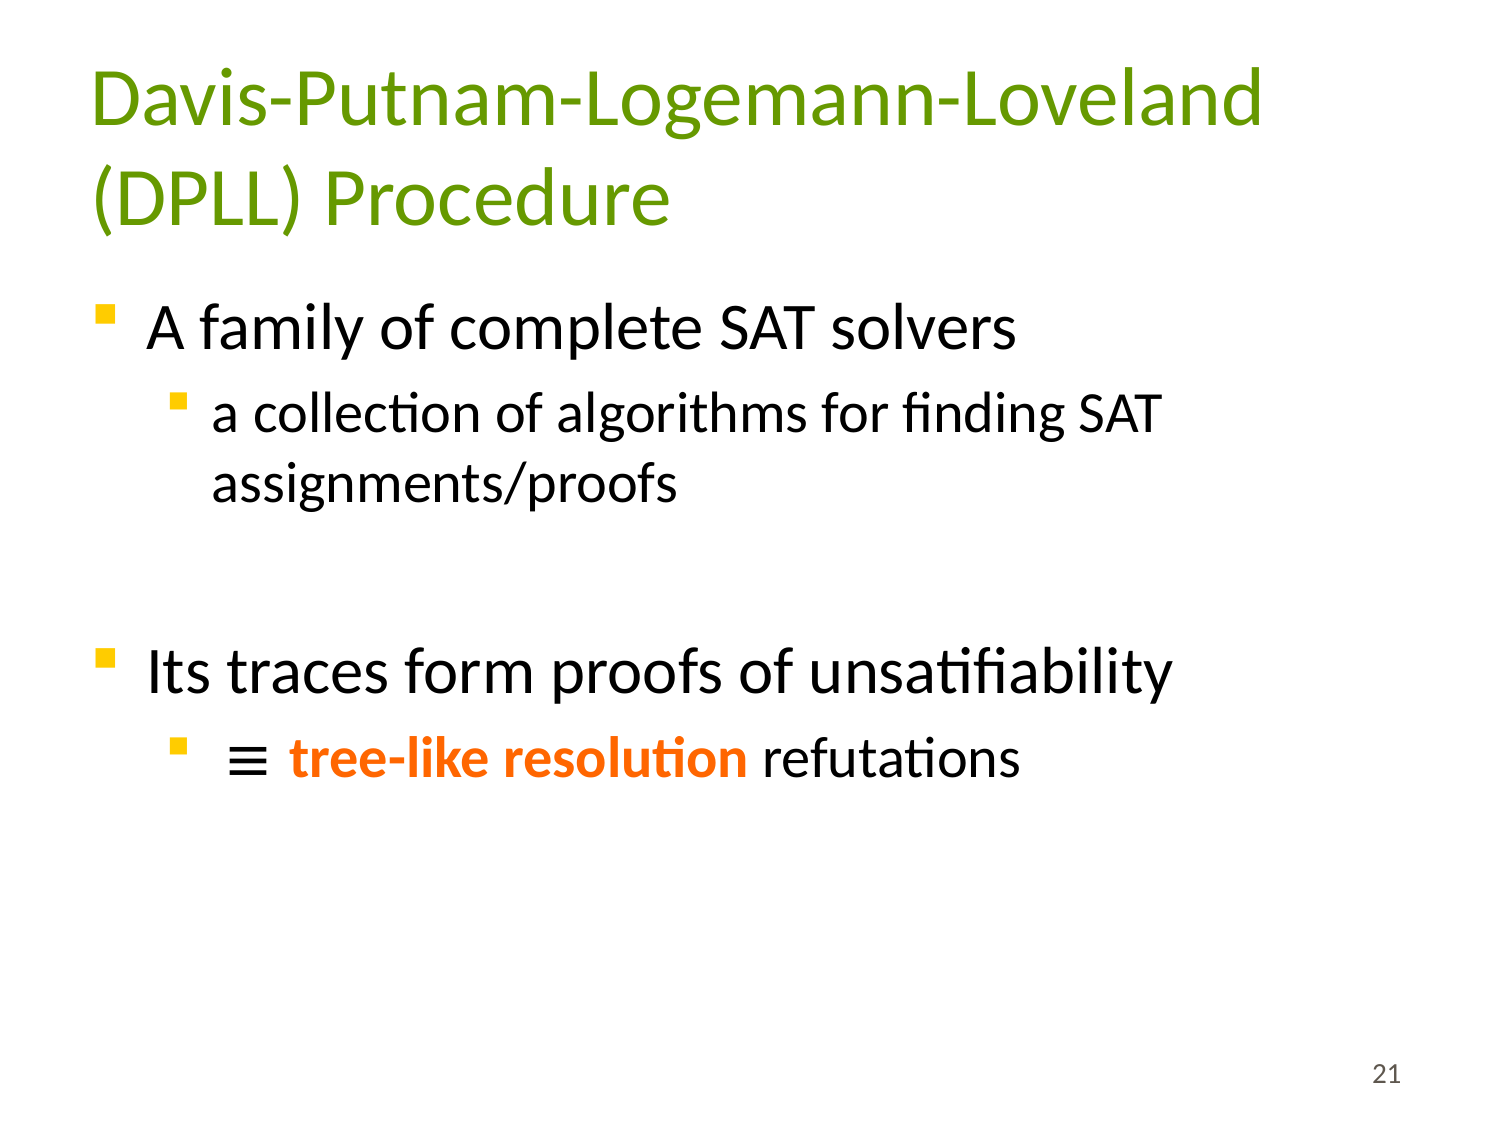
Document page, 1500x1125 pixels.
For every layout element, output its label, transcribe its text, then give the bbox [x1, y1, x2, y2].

list A family of complete SAT solvers a collection of algorithms for finding SAT assignments/proofs Its traces form proofs of unsatifiability ≡ tree-like resolution refutations [75, 275, 1417, 1075]
title Davis-Putnam-Logemann-Loveland (DPLL) Procedure [75, 99, 1350, 250]
slide_number 21 [1104, 1075, 1417, 1097]
